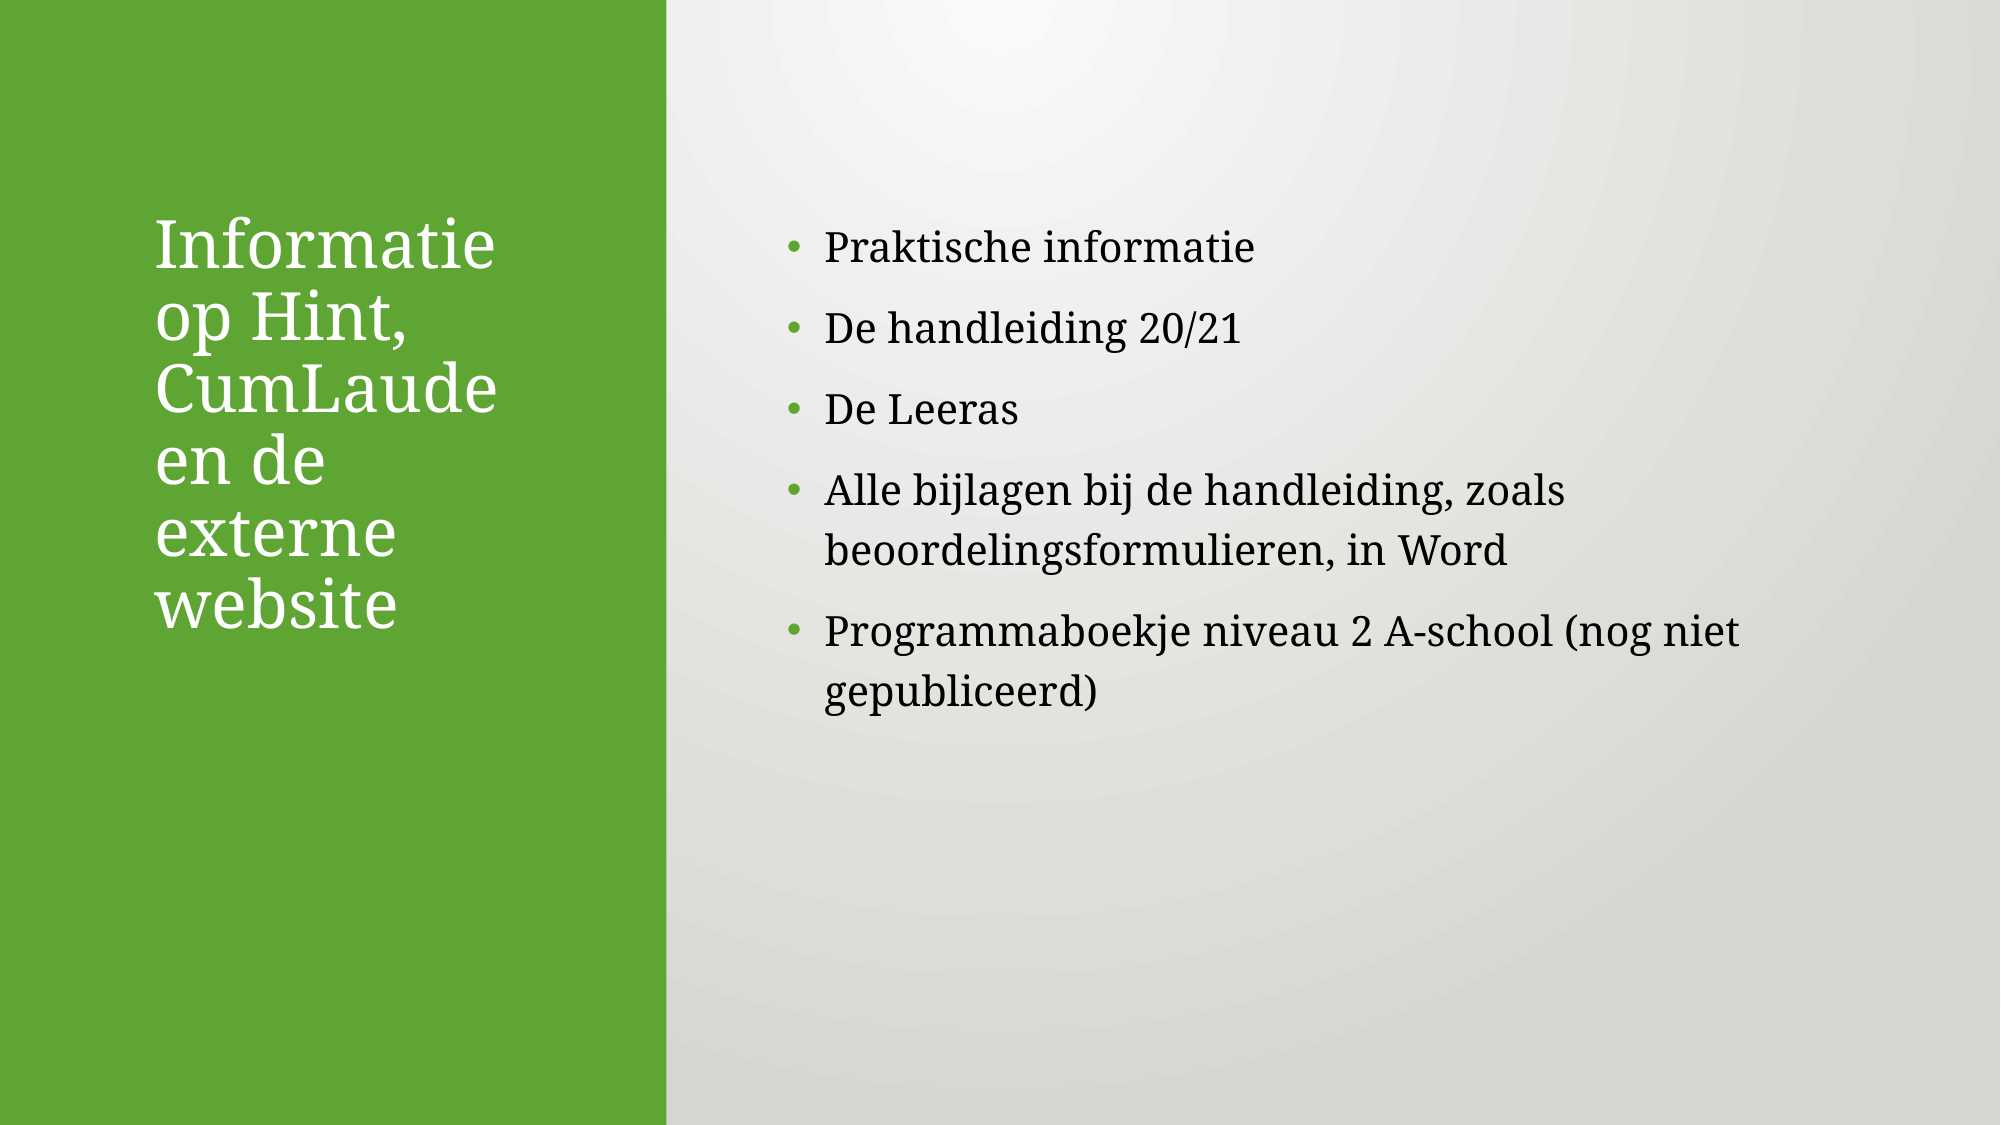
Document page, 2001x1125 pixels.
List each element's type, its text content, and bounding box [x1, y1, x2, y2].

text_box [0, 0, 668, 1125]
text_box [668, 0, 2000, 1125]
list Praktische informatie De handleiding 20/21 De Leeras Alle bijlagen bij de handleiding, zoals beoordelingsformulieren, in Word Programmaboekje niveau 2 A-school (nog niet gepubliceerd) [771, 203, 1762, 1010]
title Informatie op Hint, CumLaude en de externe website [139, 203, 587, 956]
